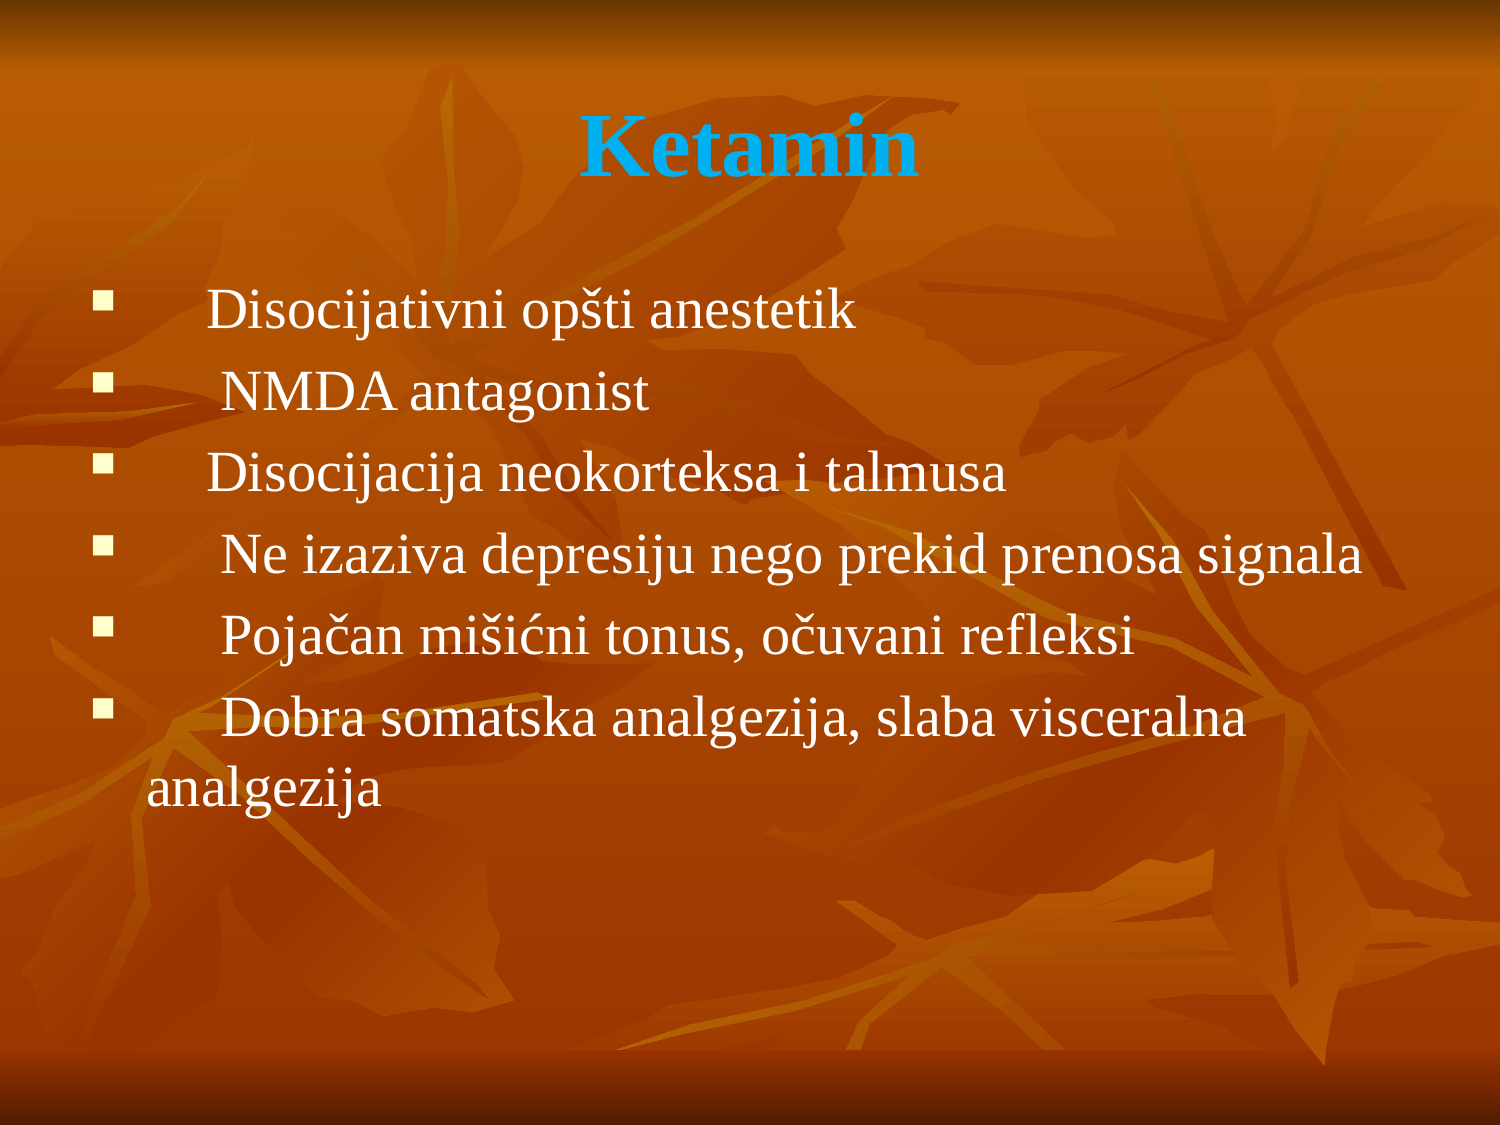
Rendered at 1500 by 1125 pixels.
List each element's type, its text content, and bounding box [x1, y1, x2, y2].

list  Disocijativni opšti anestetik  NMDA antagonist  Disocijacija neokorteksa i talmusa  Ne izaziva depresiju nego prekid prenosa signala  Pojačan mišićni tonus, očuvani refleksi  Dobra somatska analgezija, slaba visceralna analgezija [75, 262, 1425, 1006]
title Ketamin [75, 45, 1425, 234]
